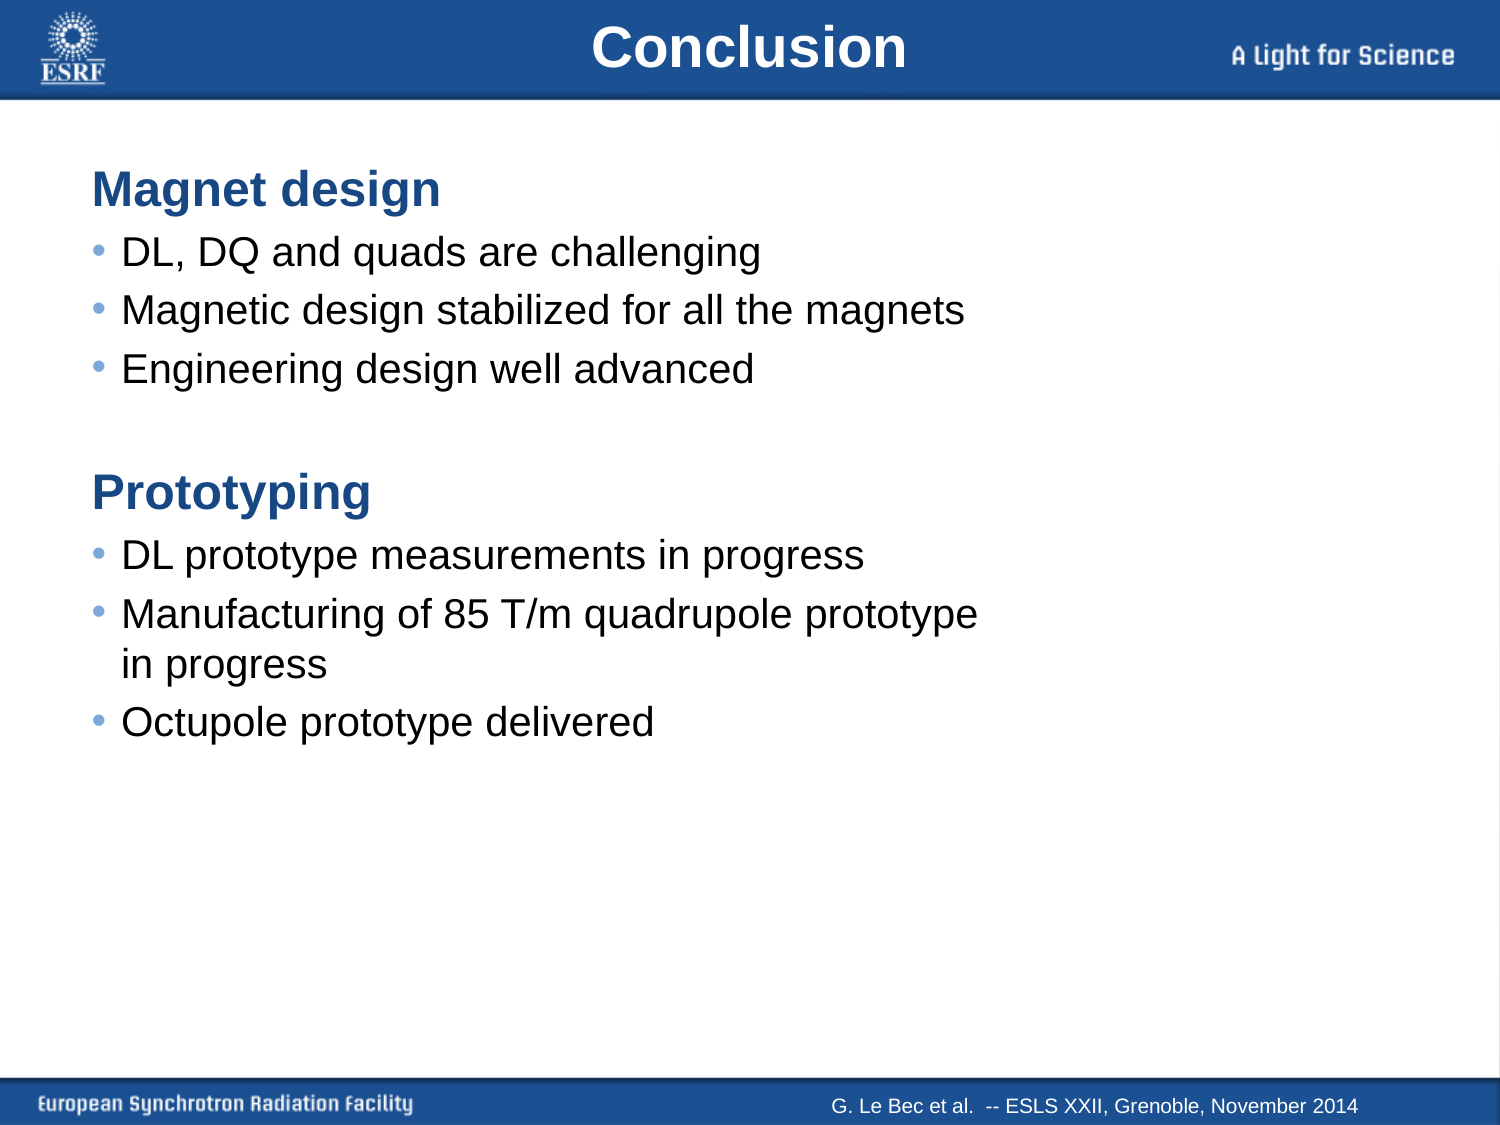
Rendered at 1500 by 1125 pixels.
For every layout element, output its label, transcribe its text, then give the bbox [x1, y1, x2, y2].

picture [0, 0, 1500, 1125]
text_box Magnet design DL, DQ and quads are challenging Magnetic design stabilized for all the magnets Engineering design well advanced Prototyping DL prototype measurements in progress Manufacturing of 85 T/m quadrupole prototype in progress Octupole prototype delivered [76, 148, 998, 1047]
title Conclusion [74, 0, 1426, 114]
footer G. Le Bec et al. -- ESLS XXII, Grenoble, November 2014 [689, 1084, 1374, 1123]
